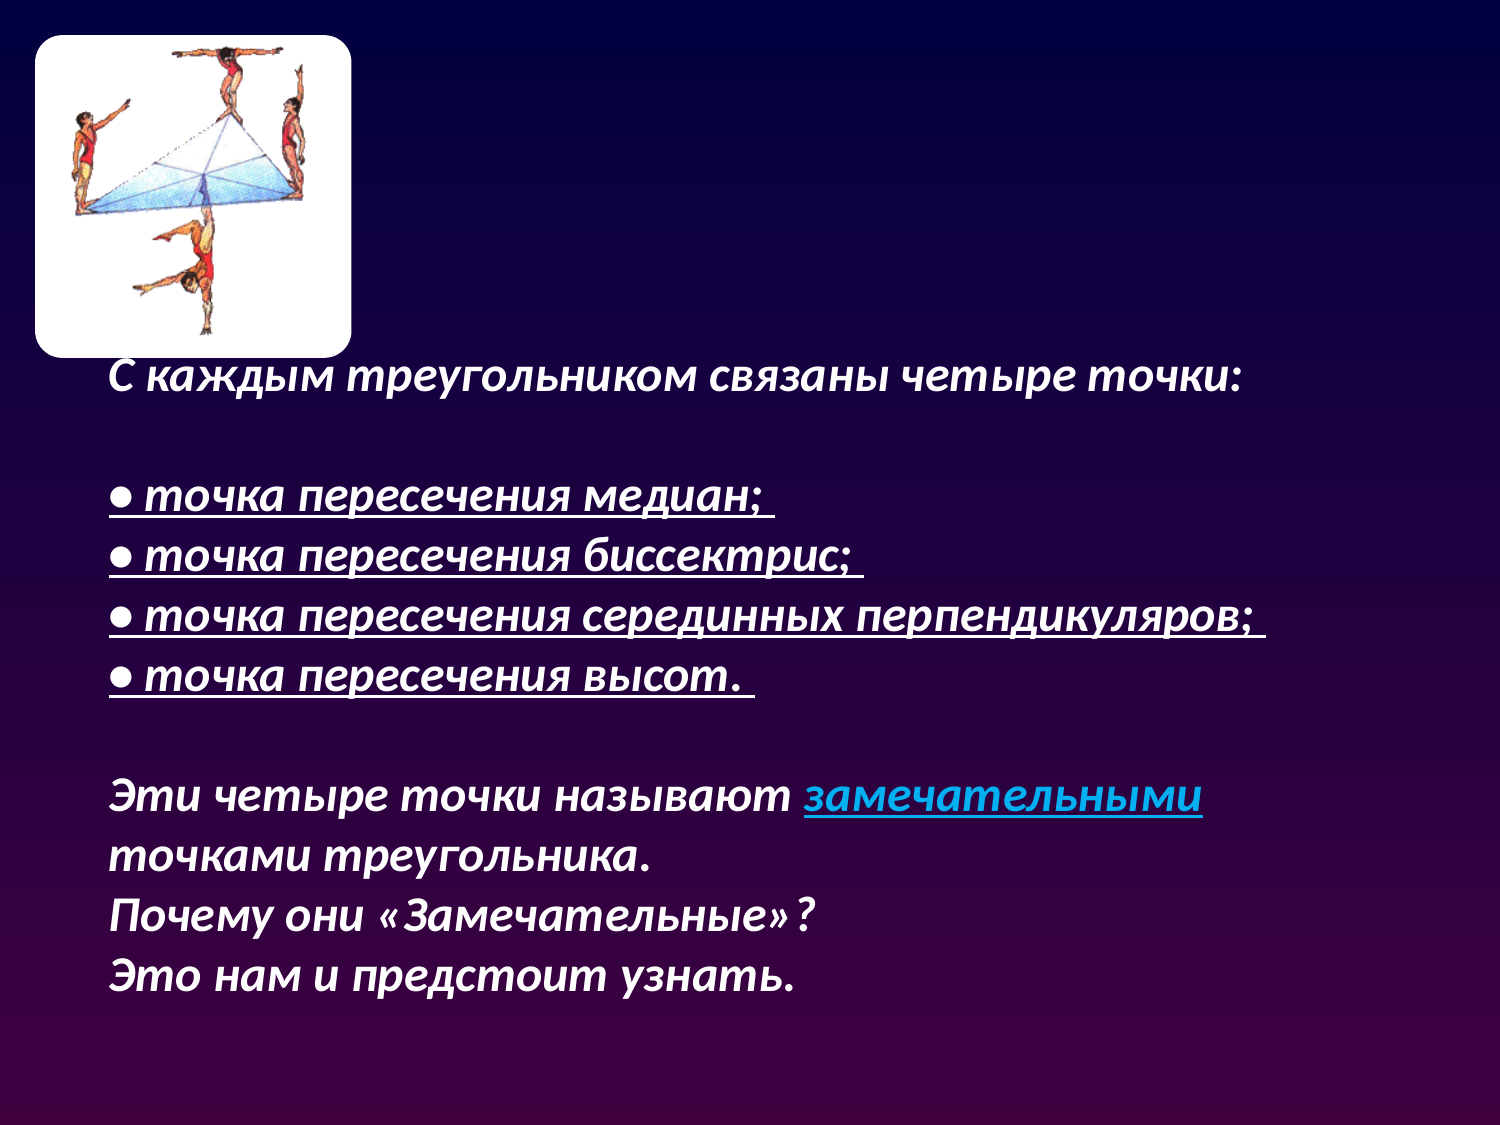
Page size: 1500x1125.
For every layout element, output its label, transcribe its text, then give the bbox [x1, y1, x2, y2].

text_box C каждым треугольником связаны четыре точки: • точка пересечения медиан; • точка пересечения биссектрис; • точка пересечения серединных перпендикуляров; • точка пересечения высот. Эти четыре точки называют замечательными точками треугольника. Почему они «Замечательные»? Это нам и предстоит узнать. [93, 214, 1407, 1009]
picture [34, 34, 352, 359]
